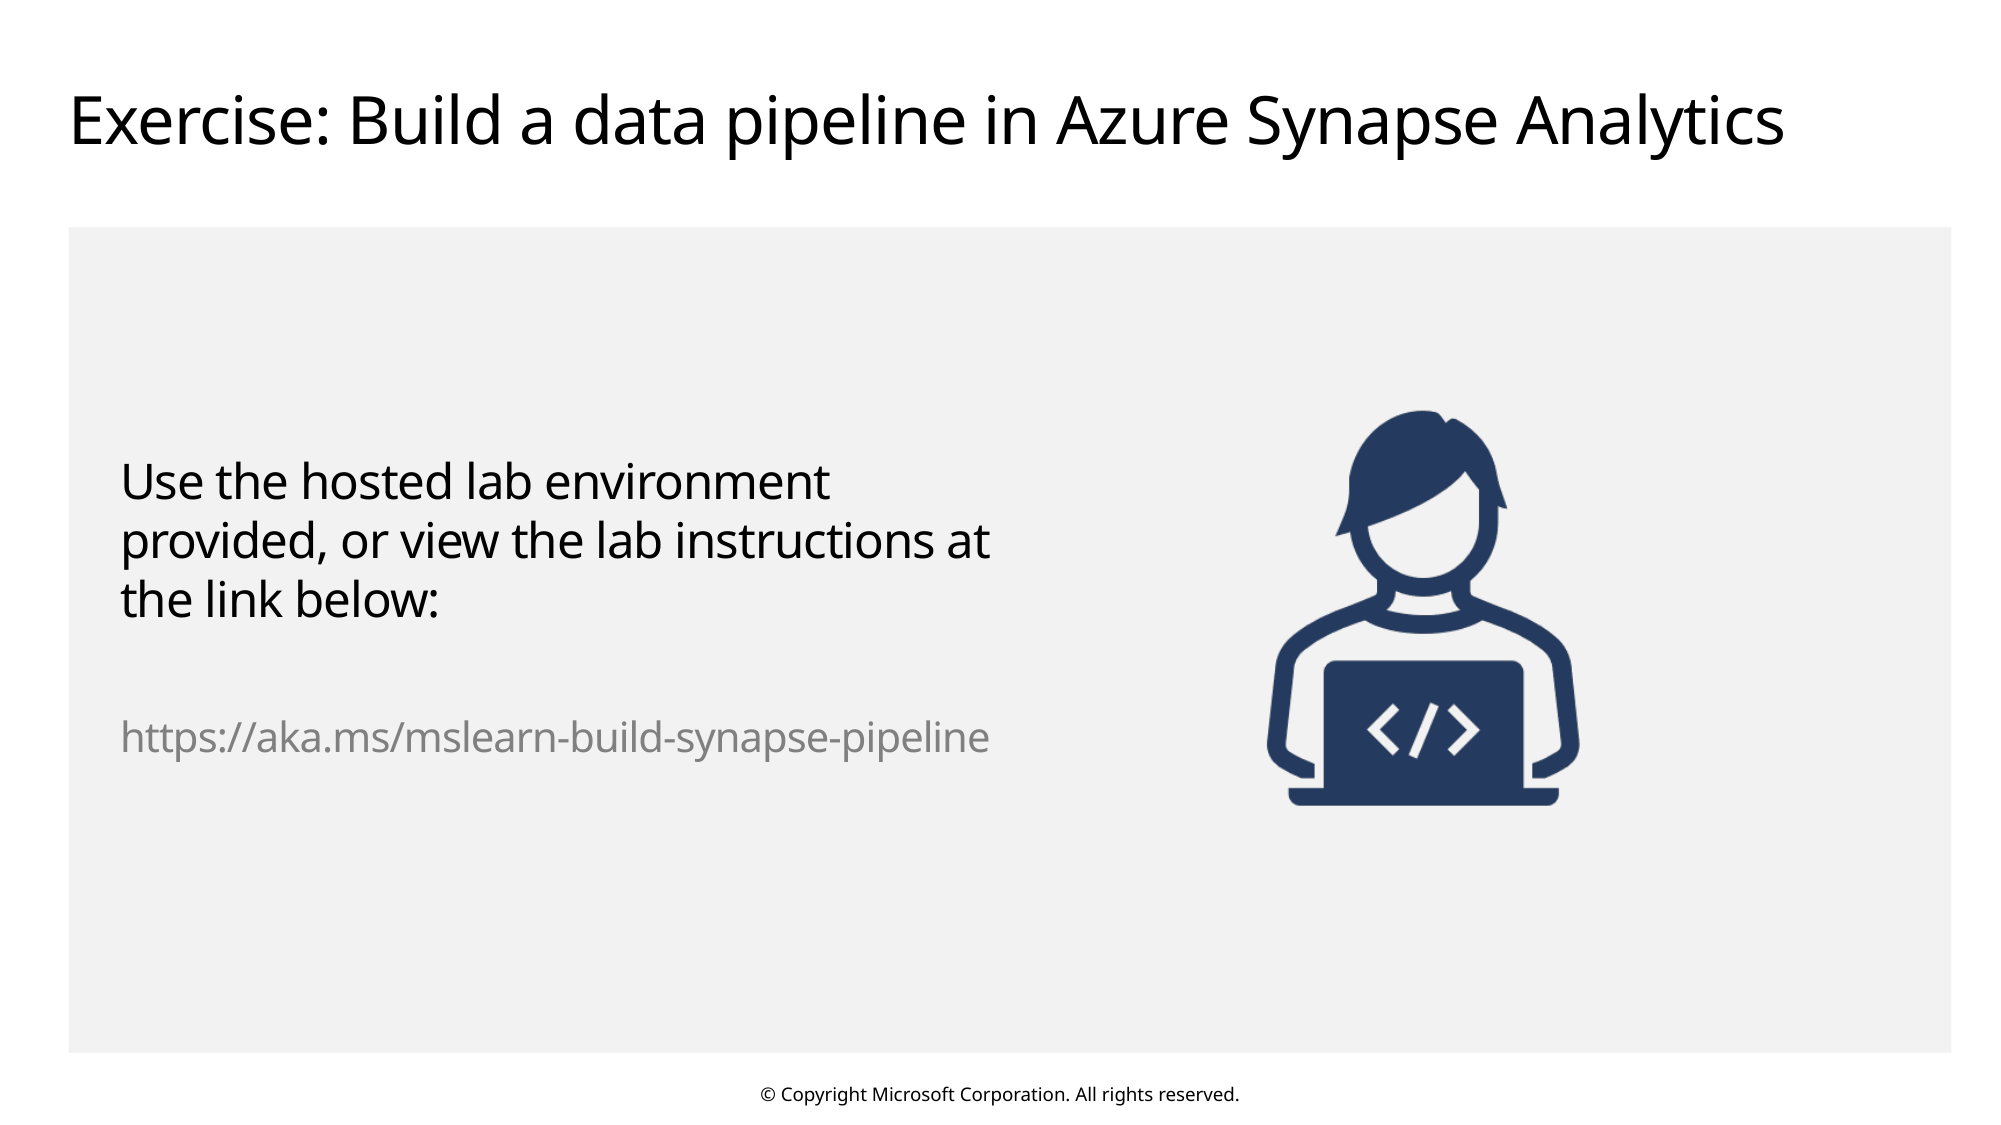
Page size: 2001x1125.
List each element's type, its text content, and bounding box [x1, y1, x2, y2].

text_box [68, 226, 1952, 1053]
picture [1201, 369, 1647, 815]
title Exercise: Build a data pipeline in Azure Synapse Analytics [68, 72, 1930, 184]
list Use the hosted lab environment provided, or view the lab instructions at the link below: https://aka.ms/mslearn-build-synapse-pipeline [120, 442, 1024, 772]
